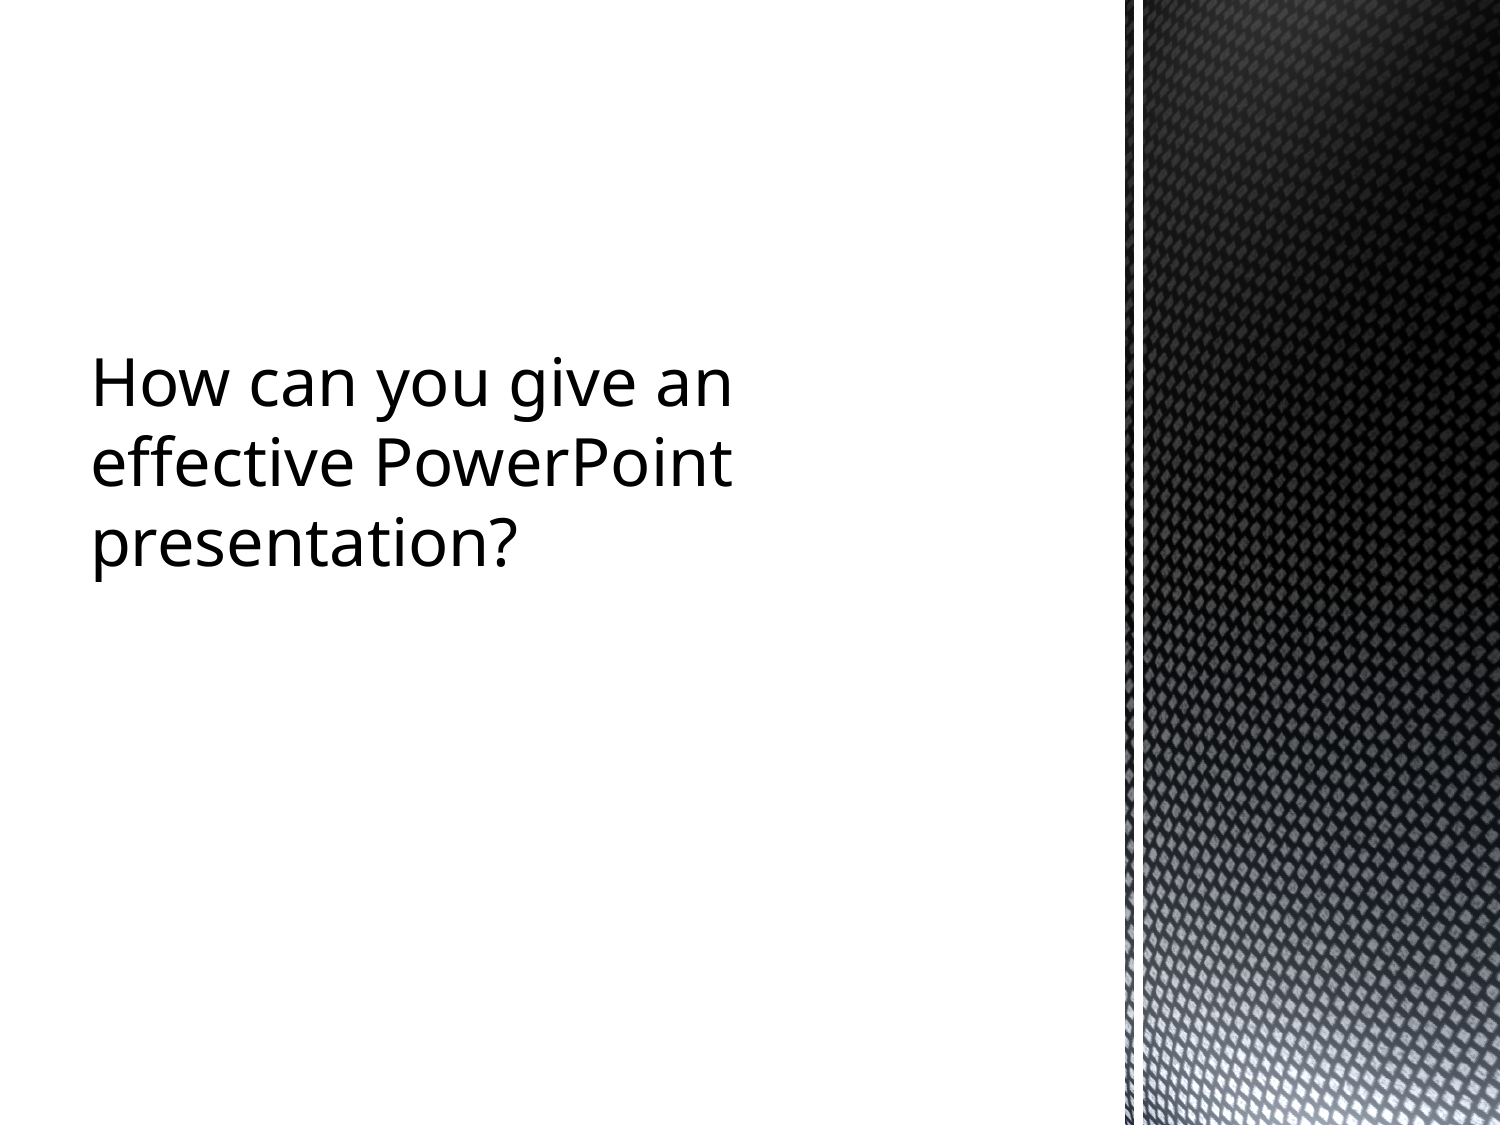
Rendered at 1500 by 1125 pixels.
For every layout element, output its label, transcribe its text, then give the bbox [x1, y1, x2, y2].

picture [1125, 0, 1500, 1125]
title How can you give an effective PowerPoint presentation? [75, 299, 798, 588]
